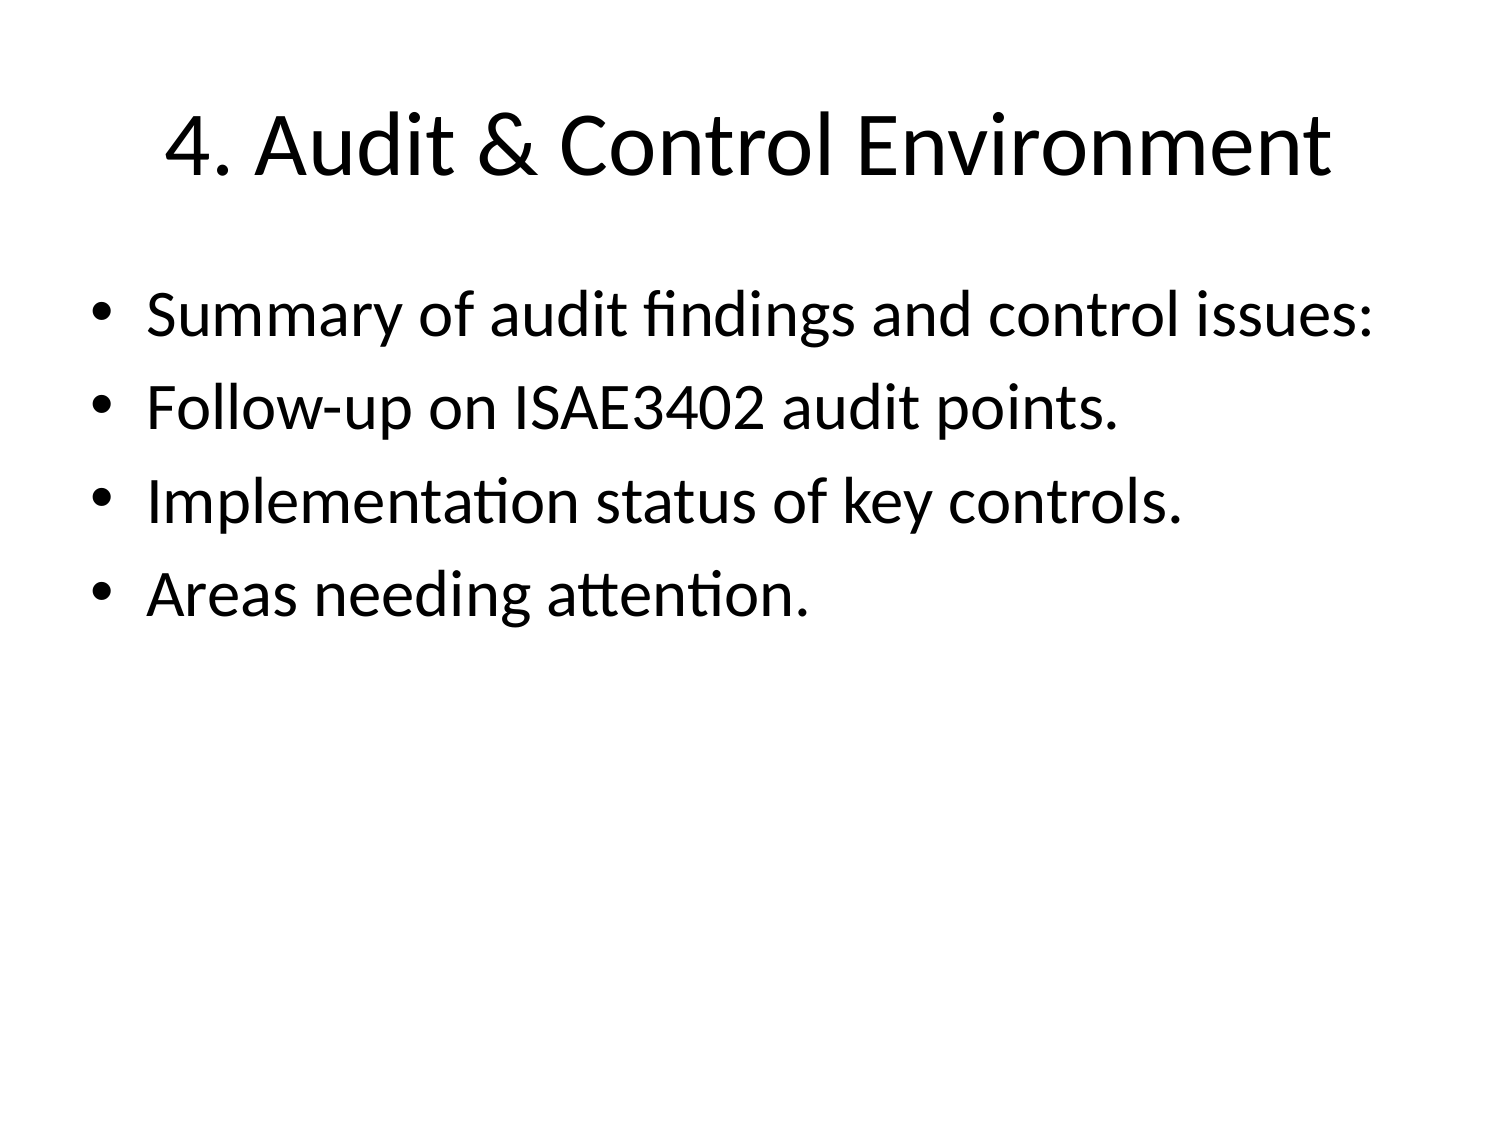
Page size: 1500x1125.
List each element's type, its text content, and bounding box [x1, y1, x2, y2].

title 4. Audit & Control Environment [75, 45, 1425, 233]
list Summary of audit findings and control issues: Follow-up on ISAE3402 audit points. Implementation status of key controls. Areas needing attention. [75, 262, 1425, 1005]
